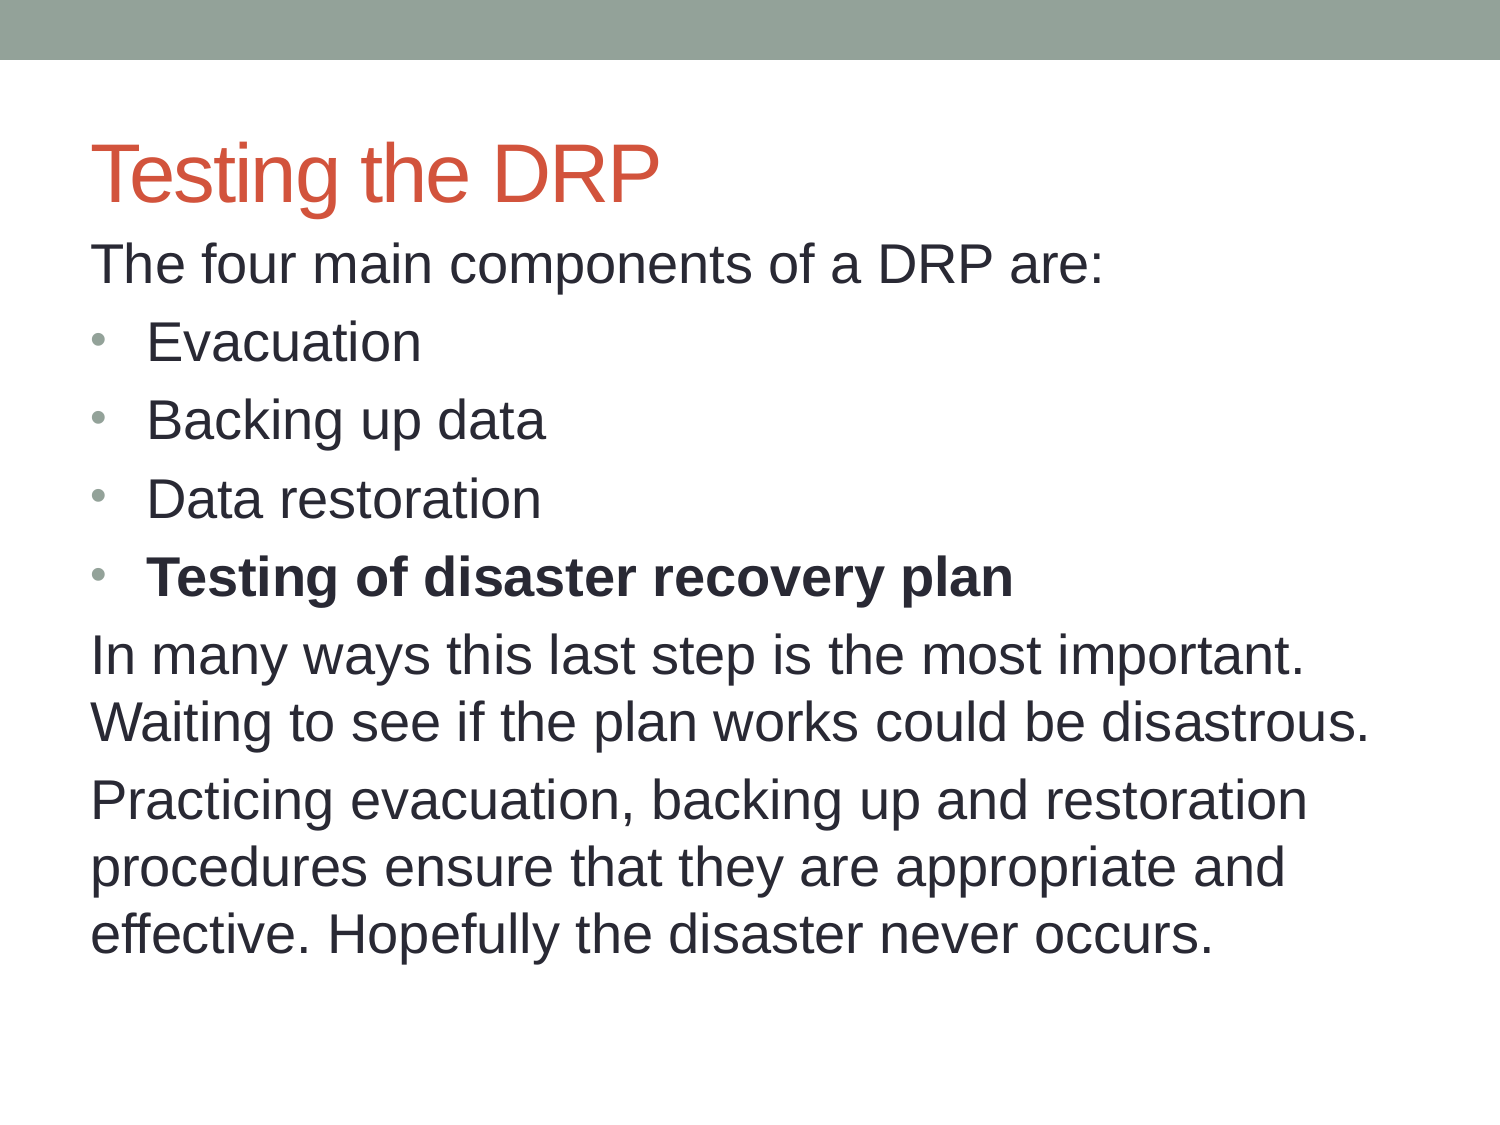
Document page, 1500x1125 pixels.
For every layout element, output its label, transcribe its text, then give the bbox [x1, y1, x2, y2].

title Testing the DRP [75, 87, 1425, 219]
list The four main components of a DRP are: Evacuation Backing up data Data restoration Testing of disaster recovery plan In many ways this last step is the most important. Waiting to see if the plan works could be disastrous. Practicing evacuation, backing up and restoration procedures ensure that they are appropriate and effective. Hopefully the disaster never occurs. [75, 219, 1425, 1020]
